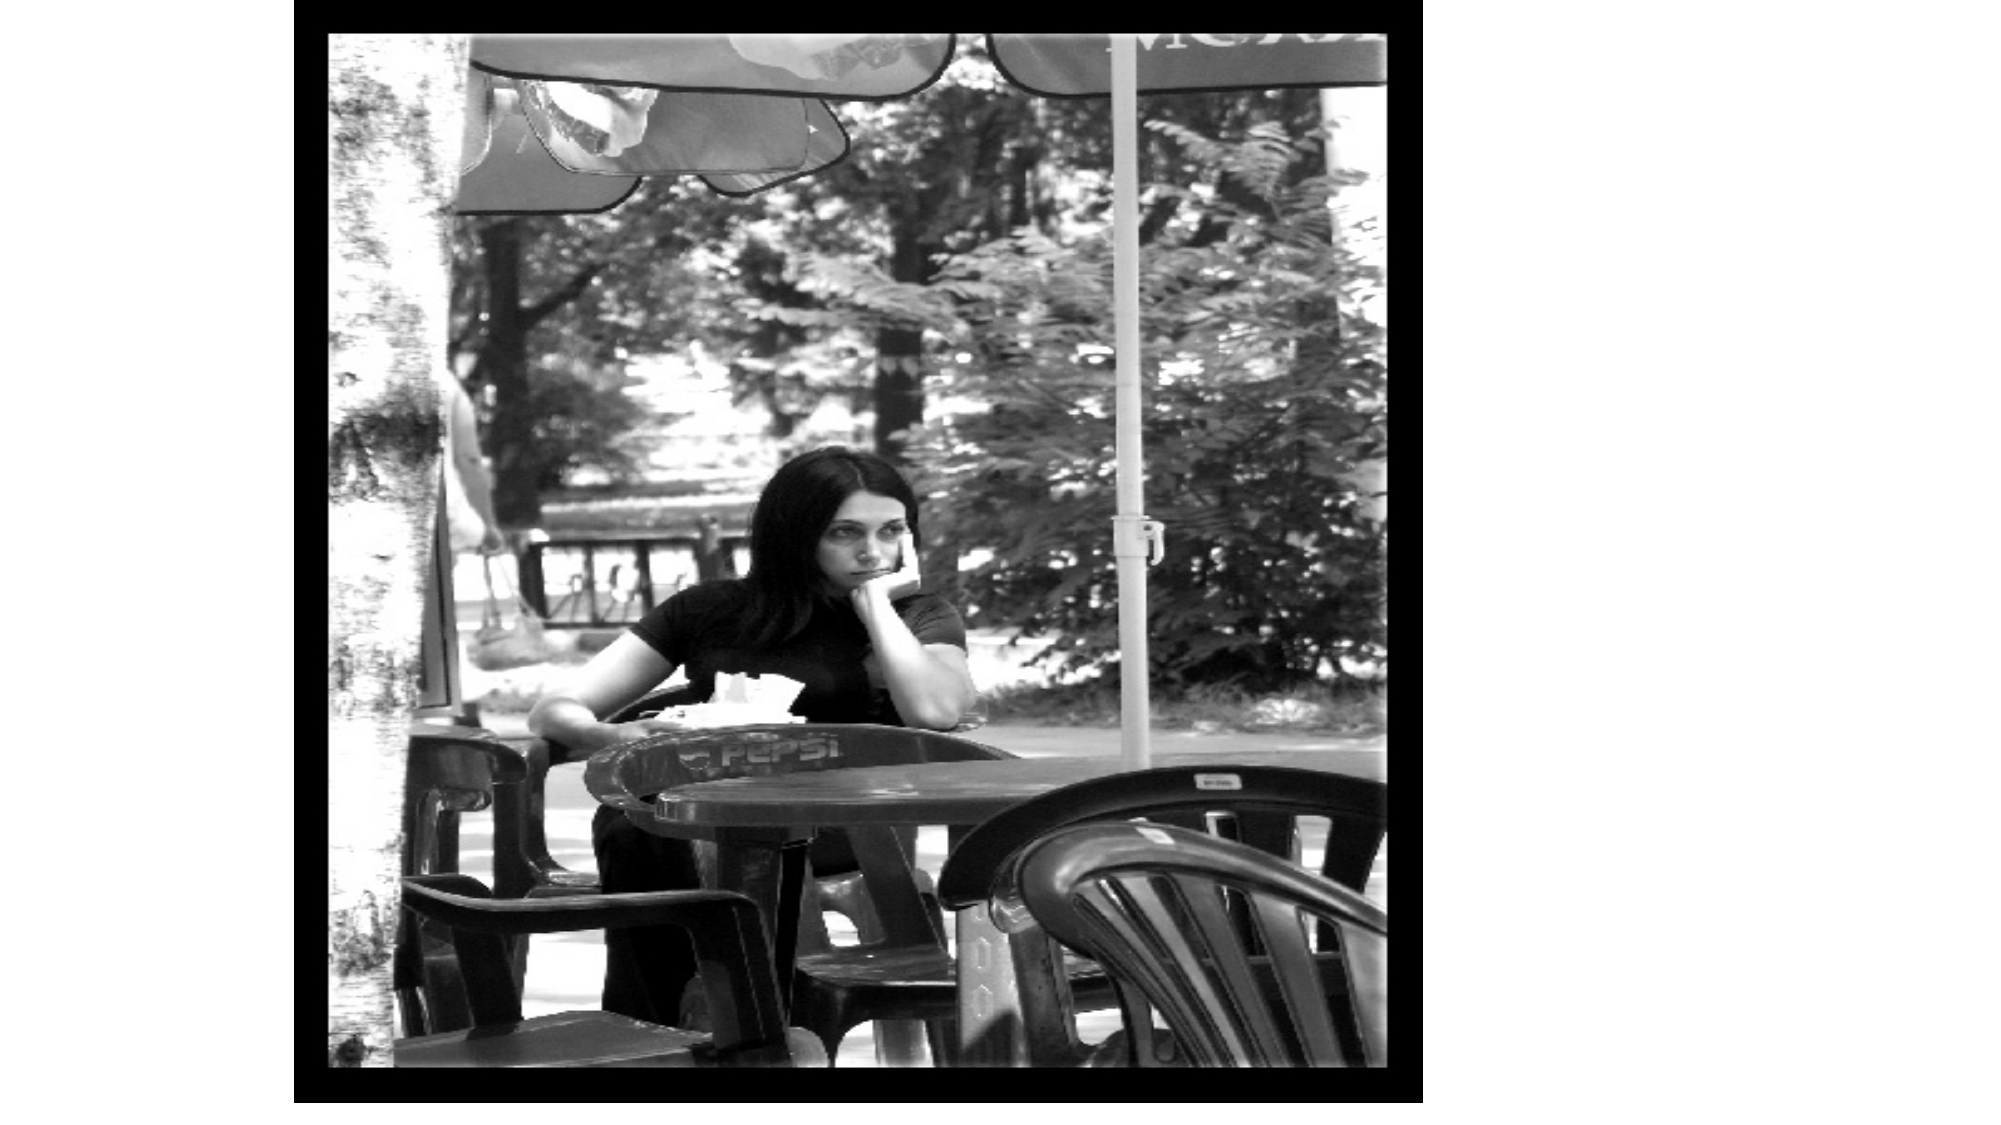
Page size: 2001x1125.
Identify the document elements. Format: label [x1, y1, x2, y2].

picture [294, 0, 1423, 1103]
